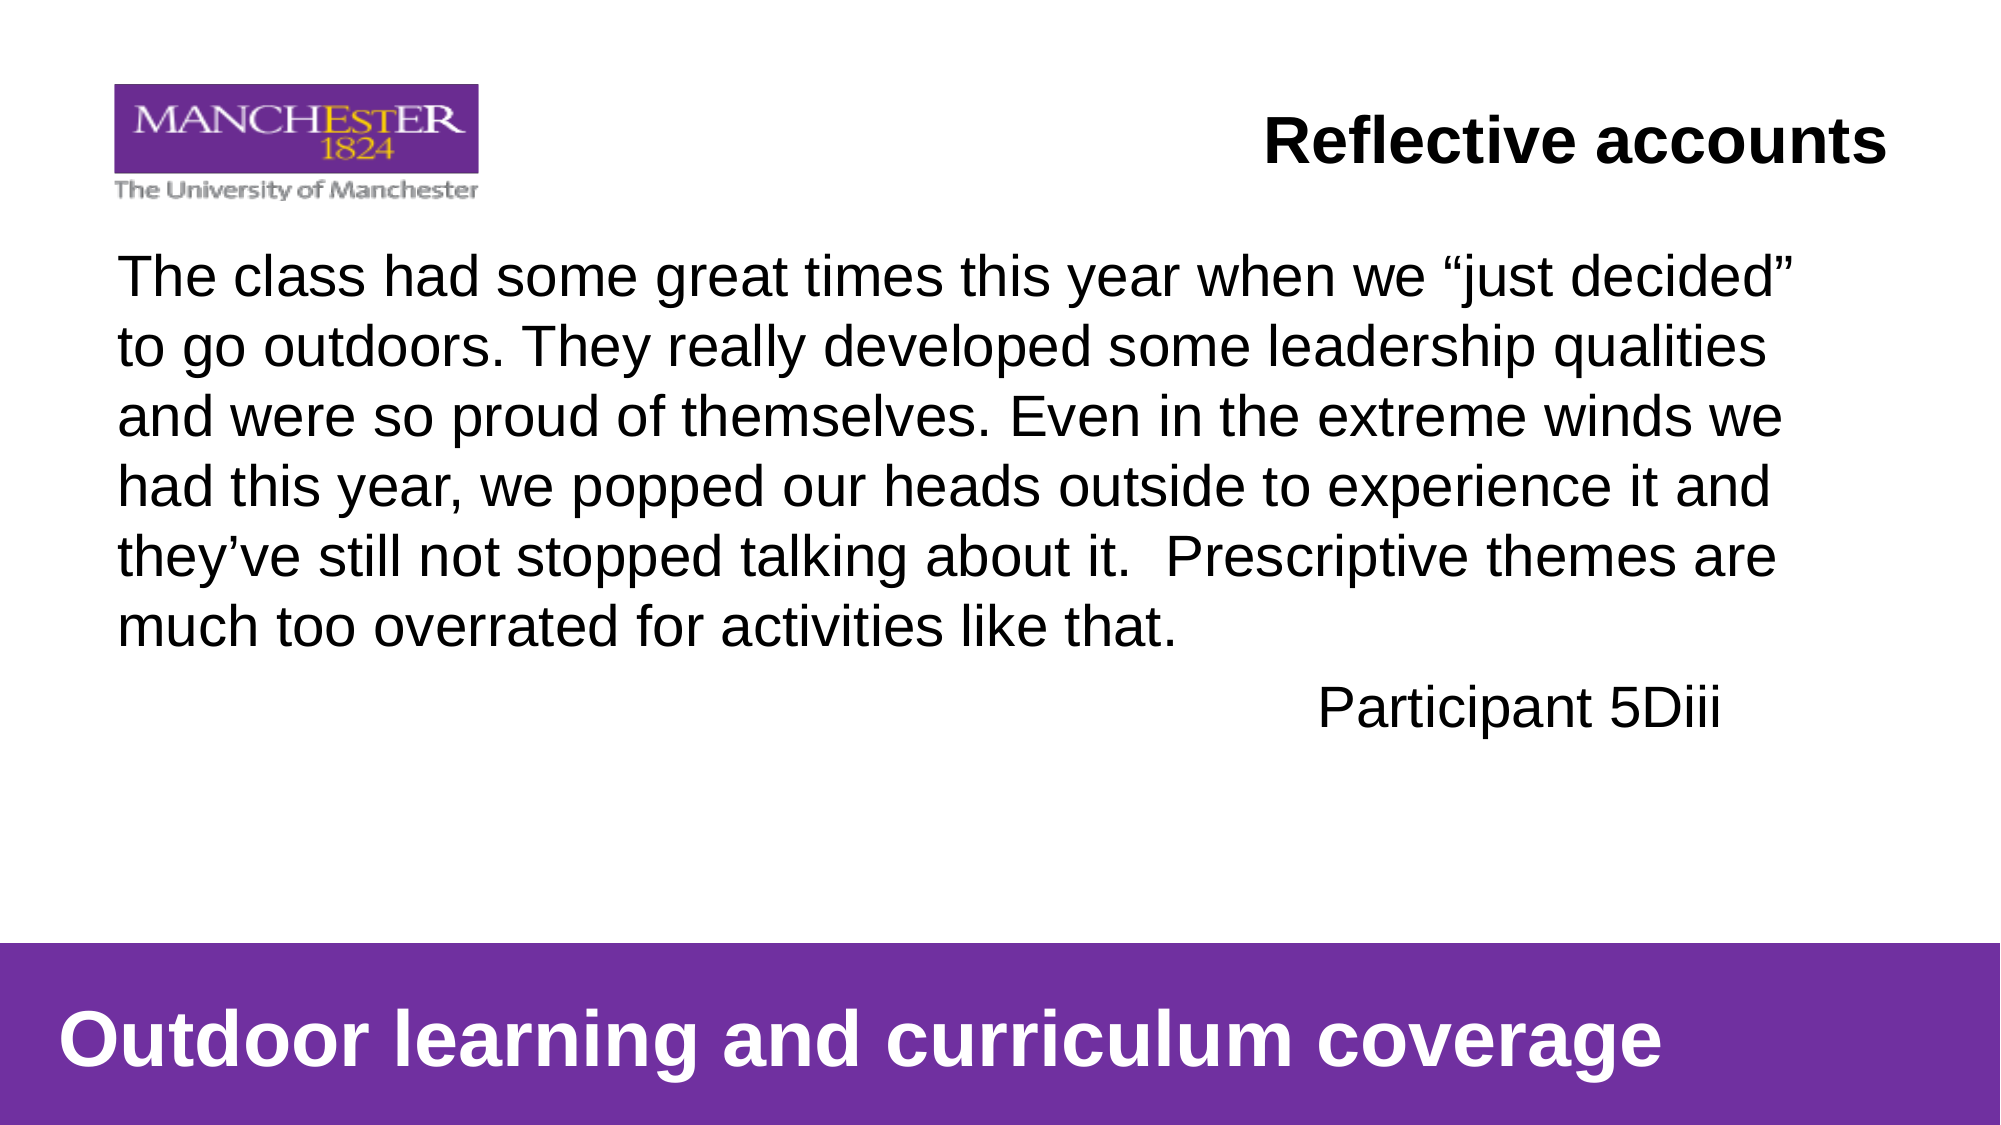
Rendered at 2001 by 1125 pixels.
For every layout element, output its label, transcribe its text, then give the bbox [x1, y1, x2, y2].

text_box Outdoor learning and curriculum coverage [0, 943, 2000, 1125]
list The class had some great times this year when we “just decided” to go outdoors. They really developed some leadership qualities and were so proud of themselves. Even in the extreme winds we had this year, we popped our heads outside to experience it and they’ve still not stopped talking about it. Prescriptive themes are much too overrated for activities like that. Participant 5Diii [102, 229, 1828, 943]
title Reflective accounts [1247, 42, 1936, 231]
